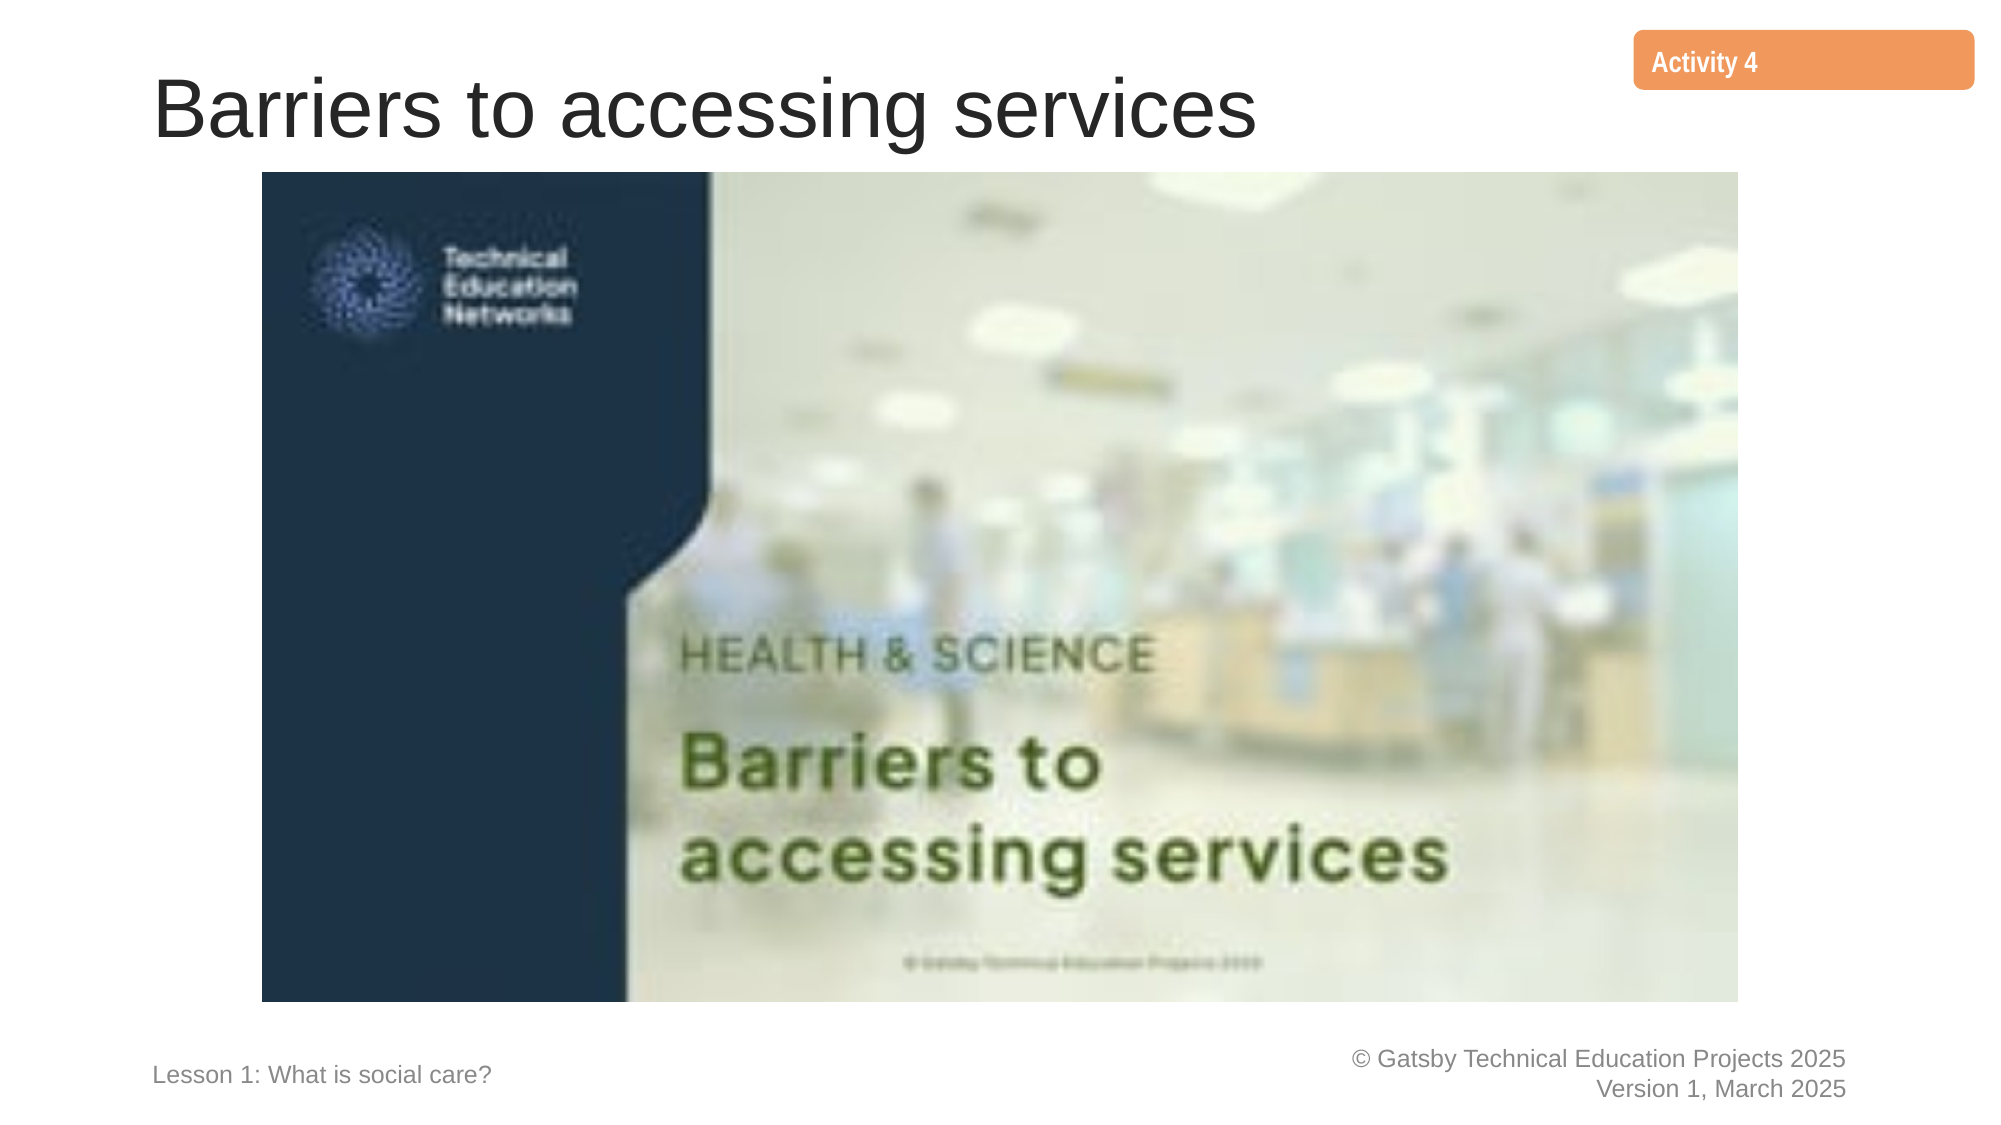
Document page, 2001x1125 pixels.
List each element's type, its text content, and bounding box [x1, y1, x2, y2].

title Barriers to accessing services [137, 32, 1863, 191]
list Lesson 1: What is social care? [137, 1042, 829, 1103]
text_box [261, 170, 1739, 1004]
text_box Activity 4 [1633, 29, 1975, 90]
